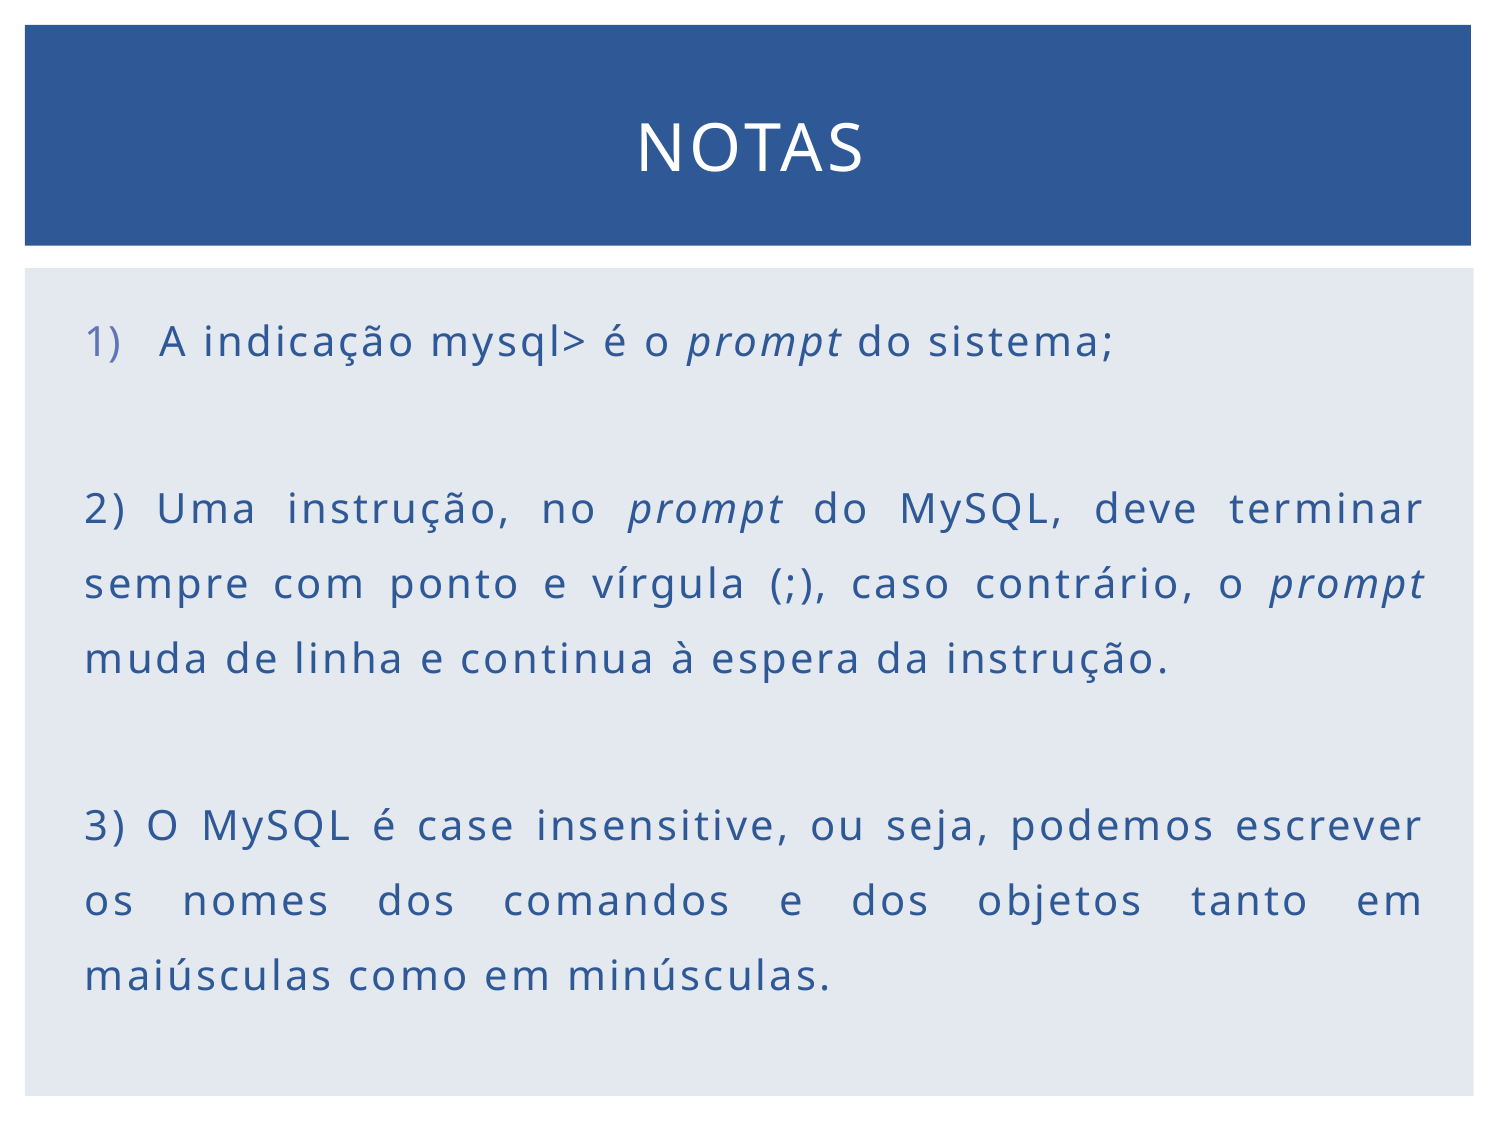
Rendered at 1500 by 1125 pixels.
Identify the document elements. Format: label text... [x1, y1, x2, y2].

list A indicação mysql> é o prompt do sistema; 2) Uma instrução, no prompt do MySQL, deve terminar sempre com ponto e vírgula (;), caso contrário, o prompt muda de linha e continua à espera da instrução. 3) O MySQL é case insensitive, ou seja, podemos escrever os nomes dos comandos e dos objetos tanto em maiúsculas como em minúsculas. [62, 281, 1442, 1050]
title NOTAS [62, 58, 1438, 232]
